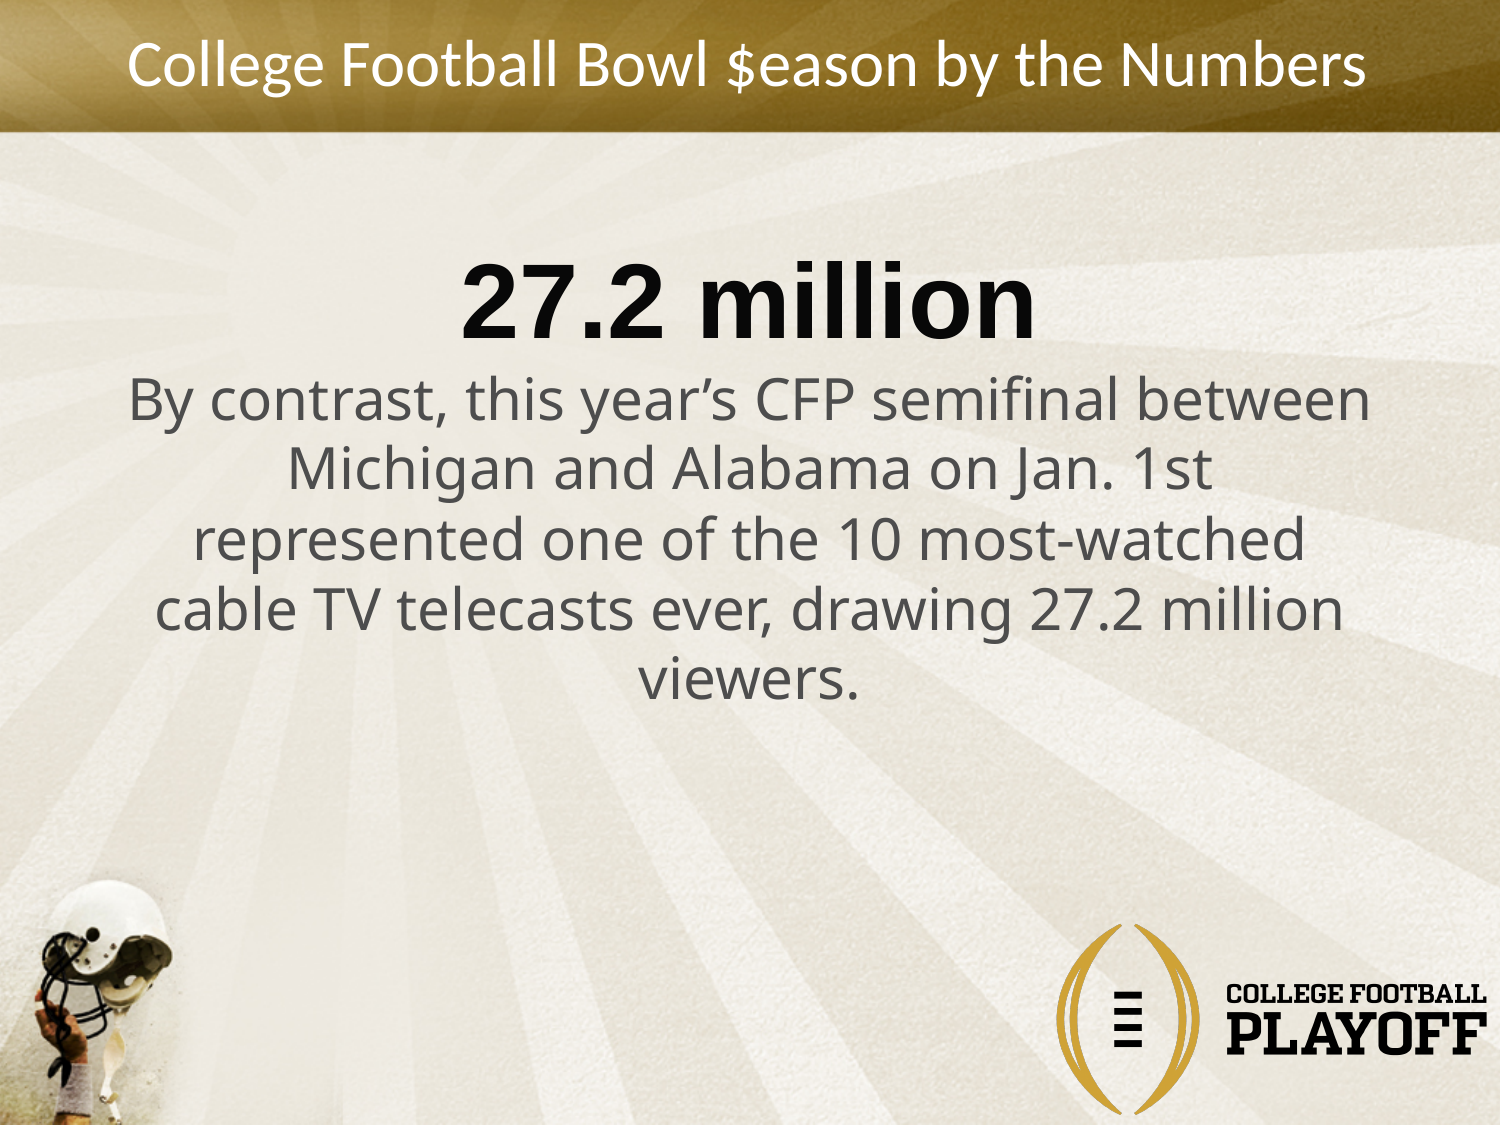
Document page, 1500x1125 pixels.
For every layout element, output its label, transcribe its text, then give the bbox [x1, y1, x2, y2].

text_box College Football Bowl $eason by the Numbers [112, 12, 1400, 108]
text_box By contrast, this year’s CFP semifinal between Michigan and Alabama on Jan. 1st represented one of the 10 most-watched cable TV telecasts ever, drawing 27.2 million viewers. [106, 354, 1394, 719]
text_box 27.2 million [230, 108, 1270, 367]
picture [0, 0, 1500, 1125]
